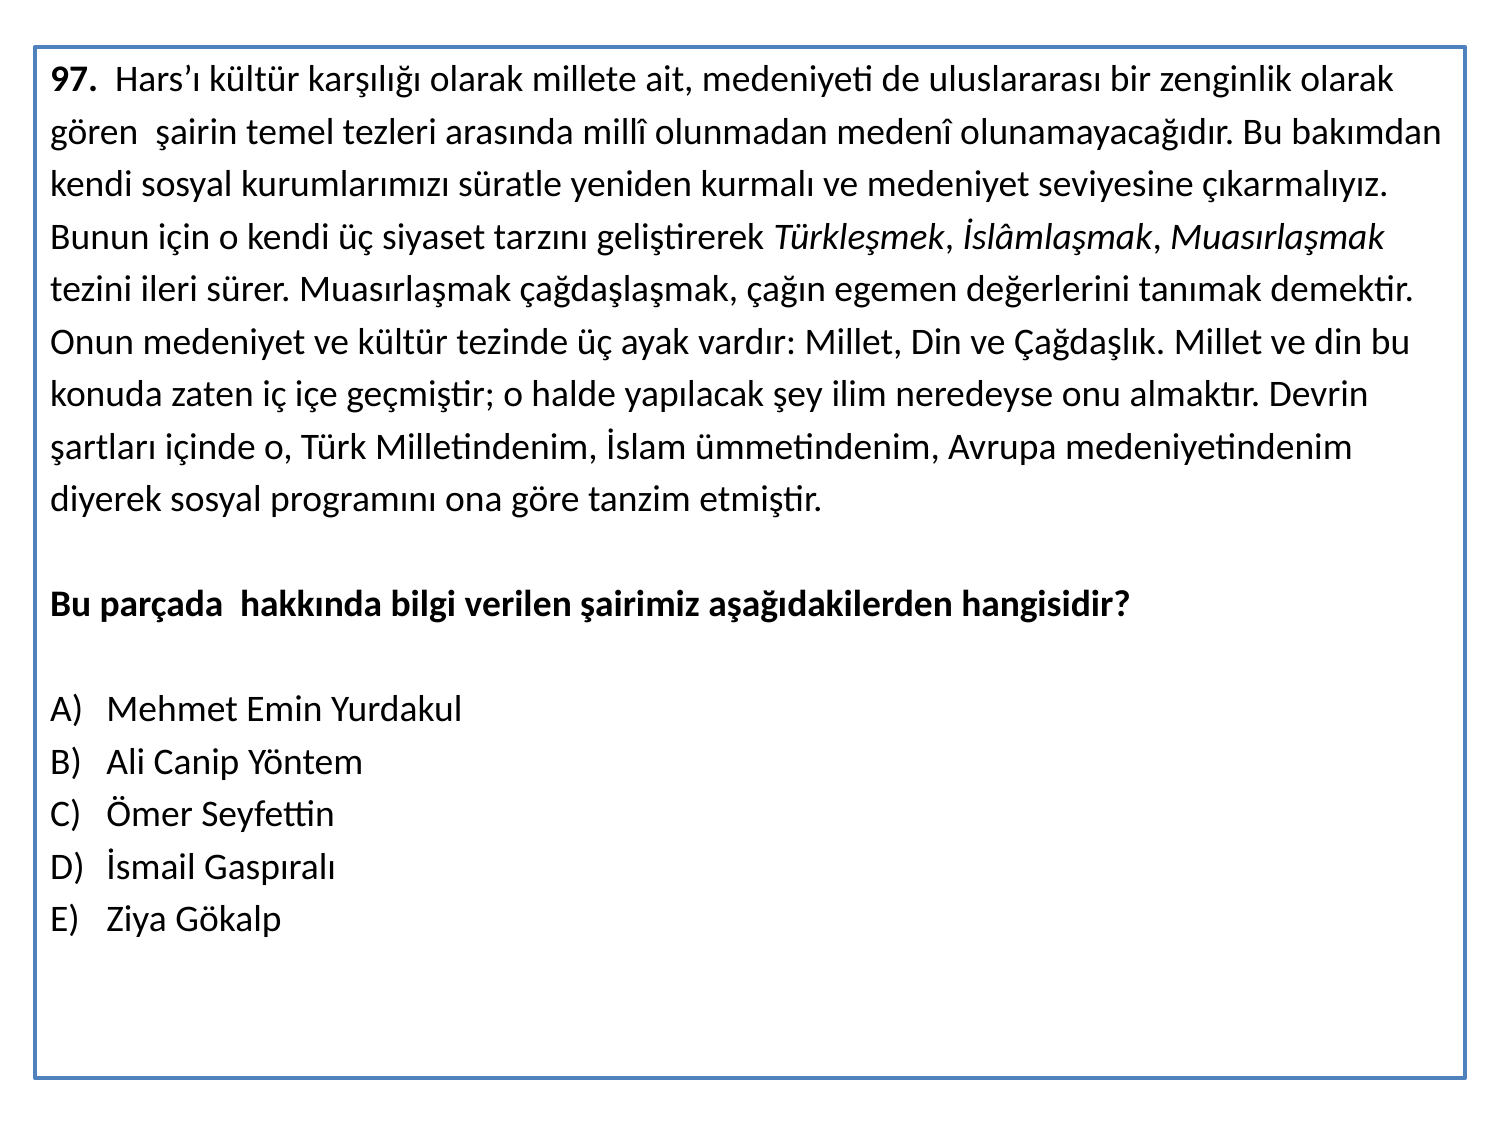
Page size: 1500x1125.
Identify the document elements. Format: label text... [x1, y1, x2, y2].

list 97. Hars’ı kültür karşılığı olarak millete ait, medeniyeti de uluslararası bir zenginlik olarak gören şairin temel tezleri arasında millî olunmadan medenî olunamayacağıdır. Bu bakımdan kendi sosyal kurumlarımızı süratle yeniden kurmalı ve medeniyet seviyesine çıkarmalıyız. Bunun için o kendi üç siyaset tarzını geliştirerek Türkleşmek, İslâmlaşmak, Muasırlaşmak tezini ileri sürer. Muasırlaşmak çağdaşlaşmak, çağın egemen değerlerini tanımak demektir. Onun medeniyet ve kültür tezinde üç ayak vardır: Millet, Din ve Çağdaşlık. Millet ve din bu konuda zaten iç içe geçmiştir; o halde yapılacak şey ilim neredeyse onu almaktır. Devrin şartları içinde o, Türk Milletindenim, İslam ümmetindenim, Avrupa medeniyetindenim diyerek sosyal programını ona göre tanzim etmiştir. Bu parçada hakkında bilgi verilen şairimiz aşağıdakilerden hangisidir? Mehmet Emin Yurdakul Ali Canip Yöntem Ömer Seyfettin İsmail Gaspıralı Ziya Gökalp [33, 45, 1467, 1080]
